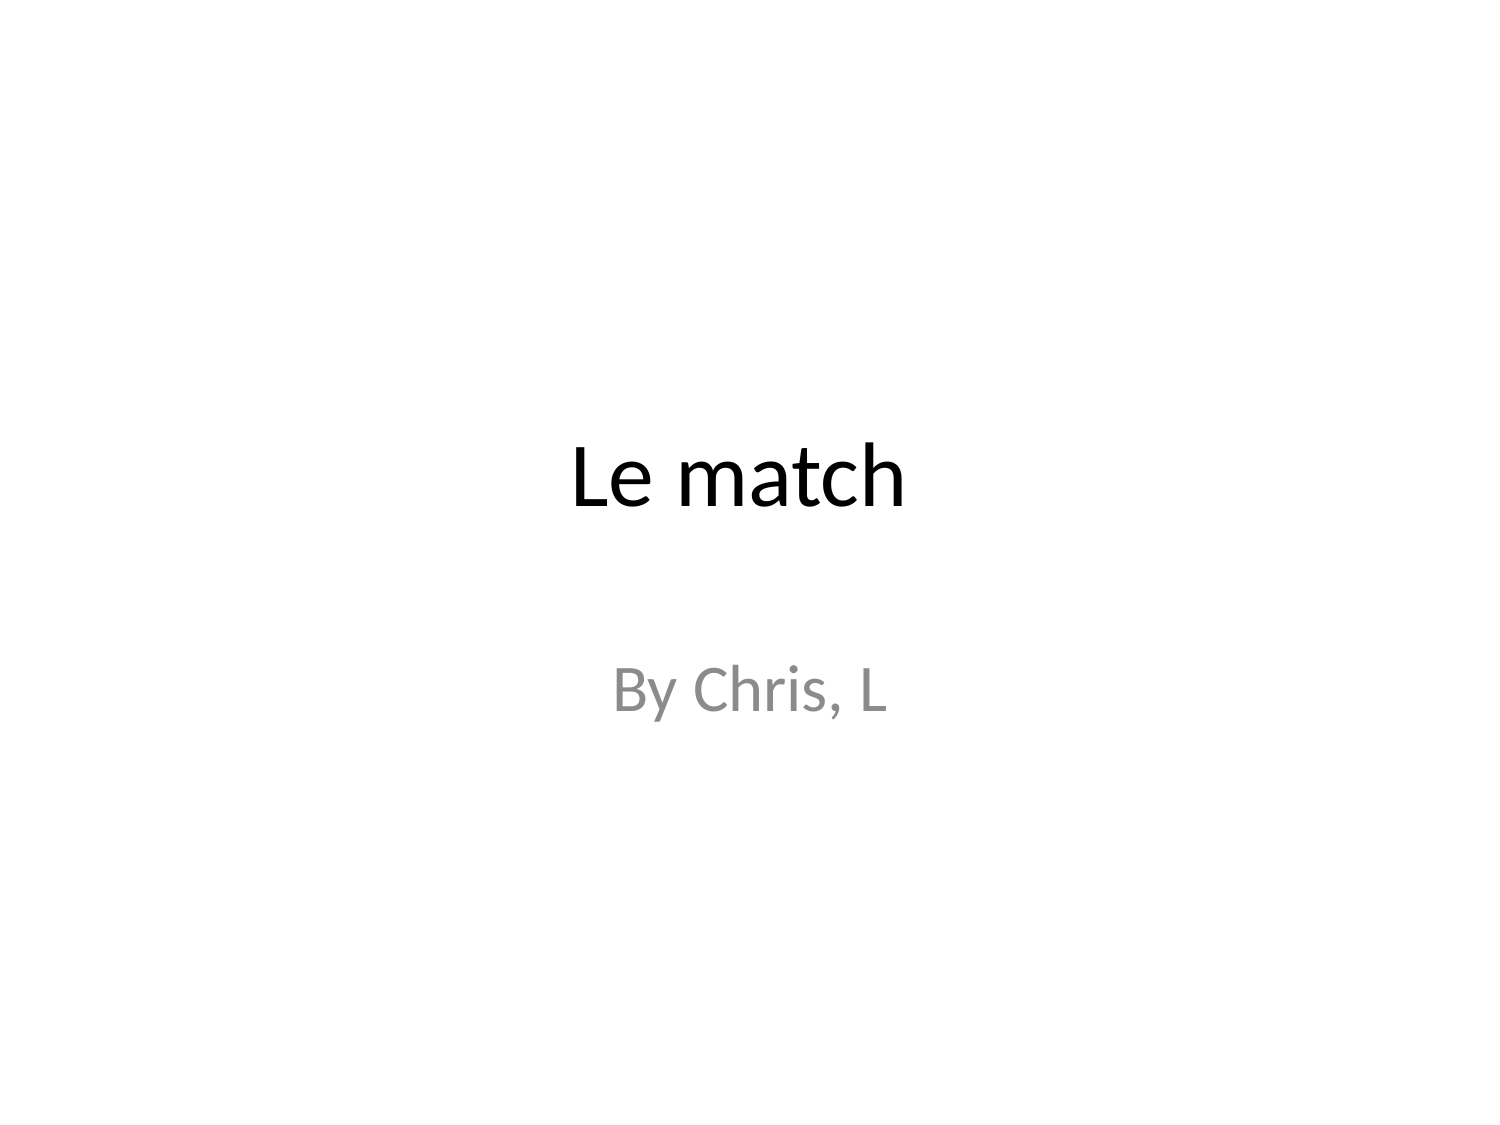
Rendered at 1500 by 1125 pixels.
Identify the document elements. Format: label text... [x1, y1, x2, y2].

subtitle By Chris, L [225, 637, 1275, 925]
title Le match [112, 349, 1388, 591]
